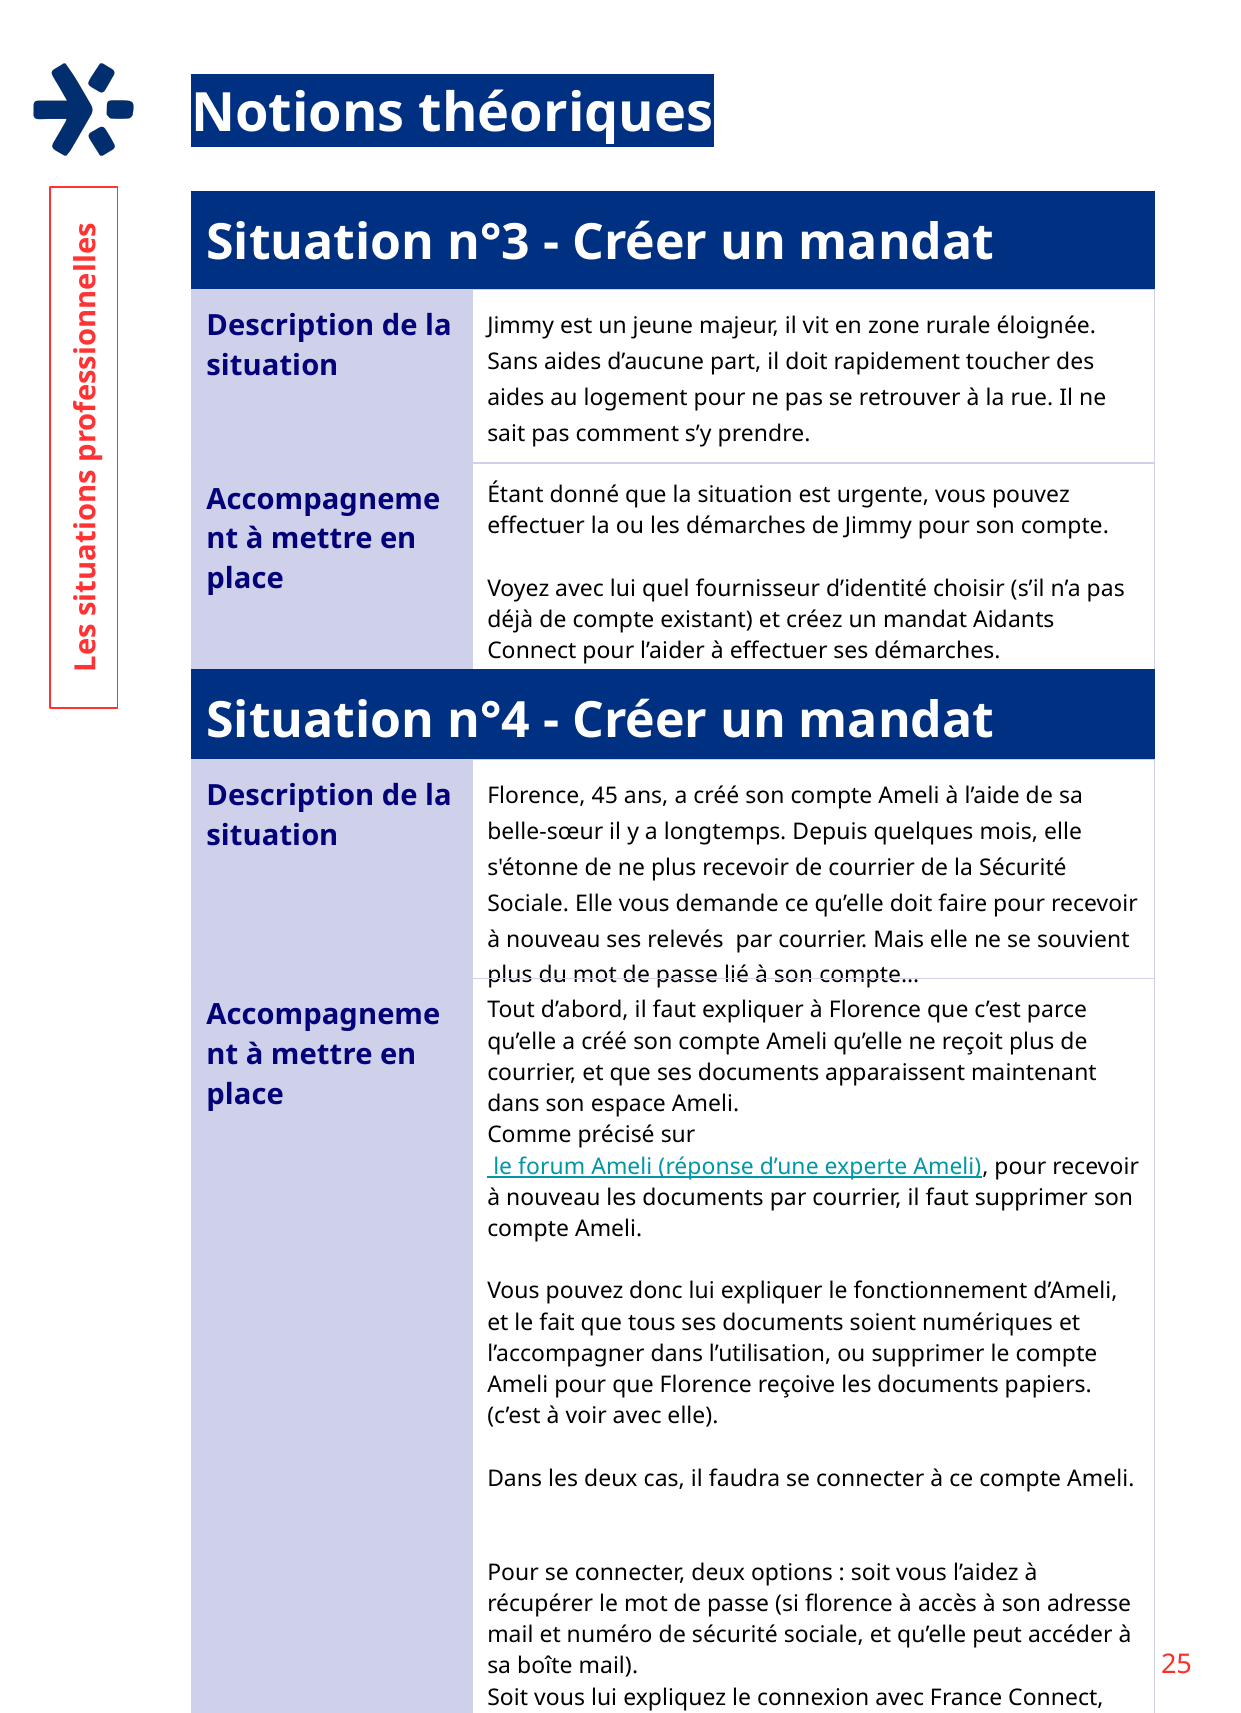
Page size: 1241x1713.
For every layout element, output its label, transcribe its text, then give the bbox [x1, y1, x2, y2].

table_cell Étant donné que la situation est urgente, vous pouvez effectuer la ou les démarches de Jimmy pour son compte. Voyez avec lui quel fournisseur d’identité choisir (s’il n’a pas déjà de compte existant) et créez un mandat Aidants Connect pour l’aider à effectuer ses démarches. [473, 464, 1154, 669]
table_cell Description de la situation [192, 760, 472, 978]
table_cell Tout d’abord, il faut expliquer à Florence que c’est parce qu’elle a créé son compte Ameli qu’elle ne reçoit plus de courrier, et que ses documents apparaissent maintenant dans son espace Ameli. Comme précisé sur le forum Ameli (réponse d’une experte Ameli), pour recevoir à nouveau les documents par courrier, il faut supprimer son compte Ameli. Vous pouvez donc lui expliquer le fonctionnement d’Ameli, et le fait que tous ses documents soient numériques et l’accompagner dans l’utilisation, ou supprimer le compte Ameli pour que Florence reçoive les documents papiers. (c’est à voir avec elle). Dans les deux cas, il faudra se connecter à ce compte Ameli. Pour se connecter, deux options : soit vous l’aidez à récupérer le mot de passe (si florence à accès à son adresse mail et numéro de sécurité sociale, et qu’elle peut accéder à sa boîte mail). Soit vous lui expliquez le connexion avec France Connect, pour qu’elle puisse accéder à son espace. Si elle vous demande ou que vous voyez la nécessité de supprimer son compte Ameli, alors vous devez utiliser Aidants Connect pour créer un mandat. [473, 979, 1154, 1713]
table_header Situation n°4 - Créer un mandat [192, 670, 1154, 759]
table_cell Jimmy est un jeune majeur, il vit en zone rurale éloignée. Sans aides d’aucune part, il doit rapidement toucher des aides au logement pour ne pas se retrouver à la rue. Il ne sait pas comment s’y prendre. [473, 290, 1154, 462]
table_cell Florence, 45 ans, a créé son compte Ameli à l’aide de sa belle-sœur il y a longtemps. Depuis quelques mois, elle s'étonne de ne plus recevoir de courrier de la Sécurité Sociale. Elle vous demande ce qu’elle doit faire pour recevoir à nouveau ses relevés par courrier. Mais elle ne se souvient plus du mot de passe lié à son compte… [473, 760, 1154, 978]
text_box Les situations professionnelles [49, 187, 118, 709]
text_box Notions théoriques [185, 71, 1241, 148]
table_header Situation n°3 - Créer un mandat [192, 192, 1154, 289]
table_cell Accompagnement à mettre en place [192, 979, 472, 1713]
picture [32, 61, 135, 157]
table_cell Accompagnement à mettre en place [192, 464, 472, 669]
slide_number ‹#› [1155, 1621, 1211, 1705]
table_cell Description de la situation [192, 290, 472, 462]
